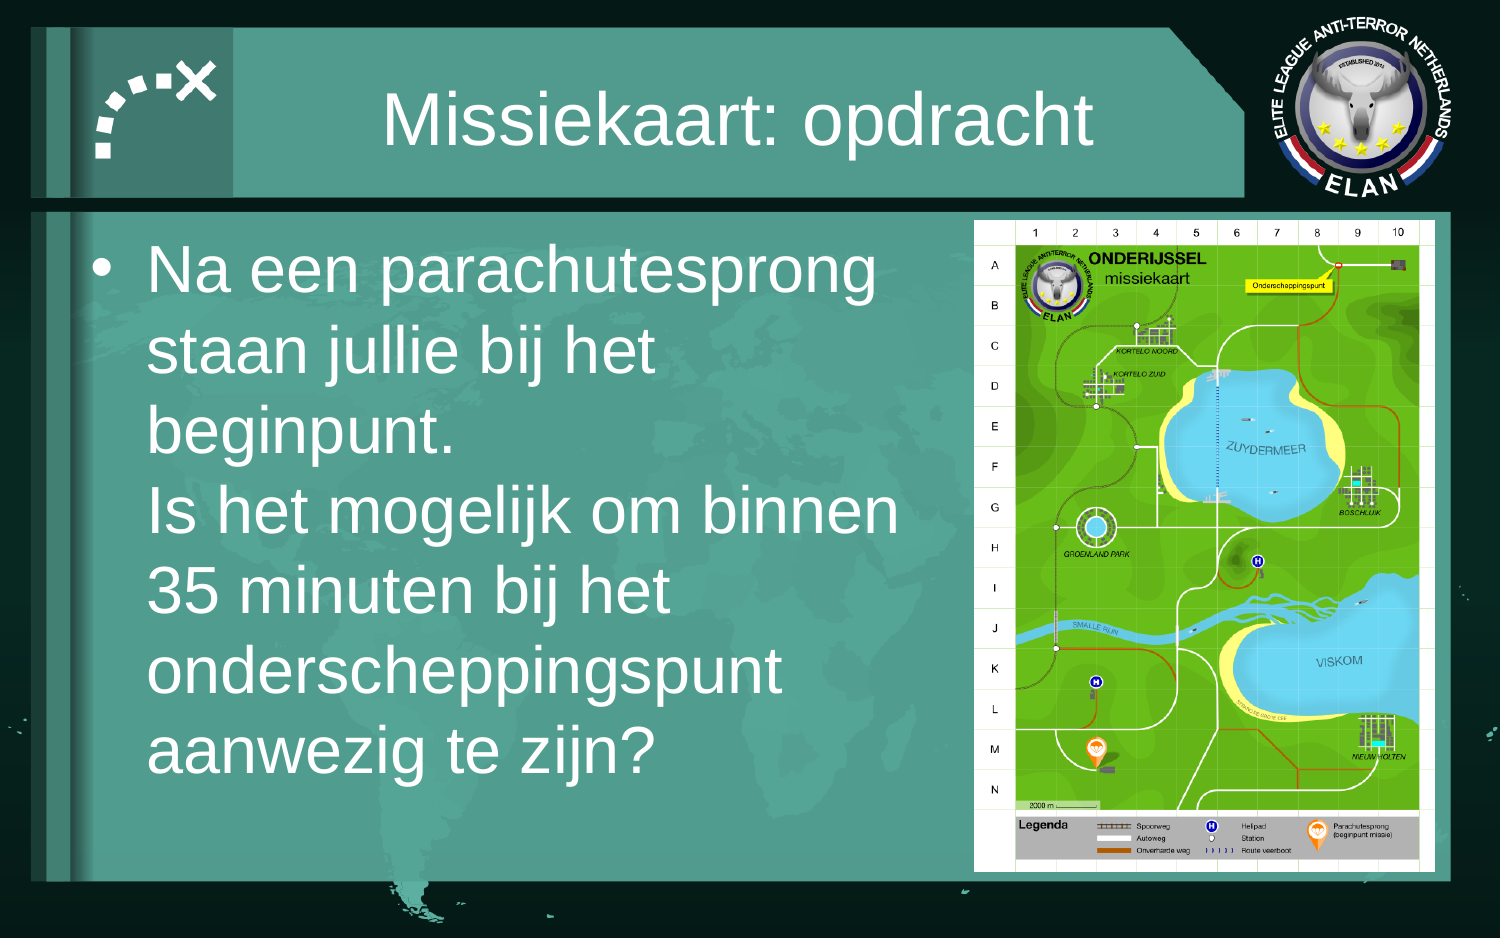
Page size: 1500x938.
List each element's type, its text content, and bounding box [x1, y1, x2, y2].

title Missiekaart: opdracht [230, 37, 1247, 194]
picture [0, 0, 1500, 938]
list Na een parachutesprong staan jullie bij het beginpunt. Is het mogelijk om binnen 35 minuten bij het onderscheppingspunt aanwezig te zijn? [75, 218, 951, 838]
